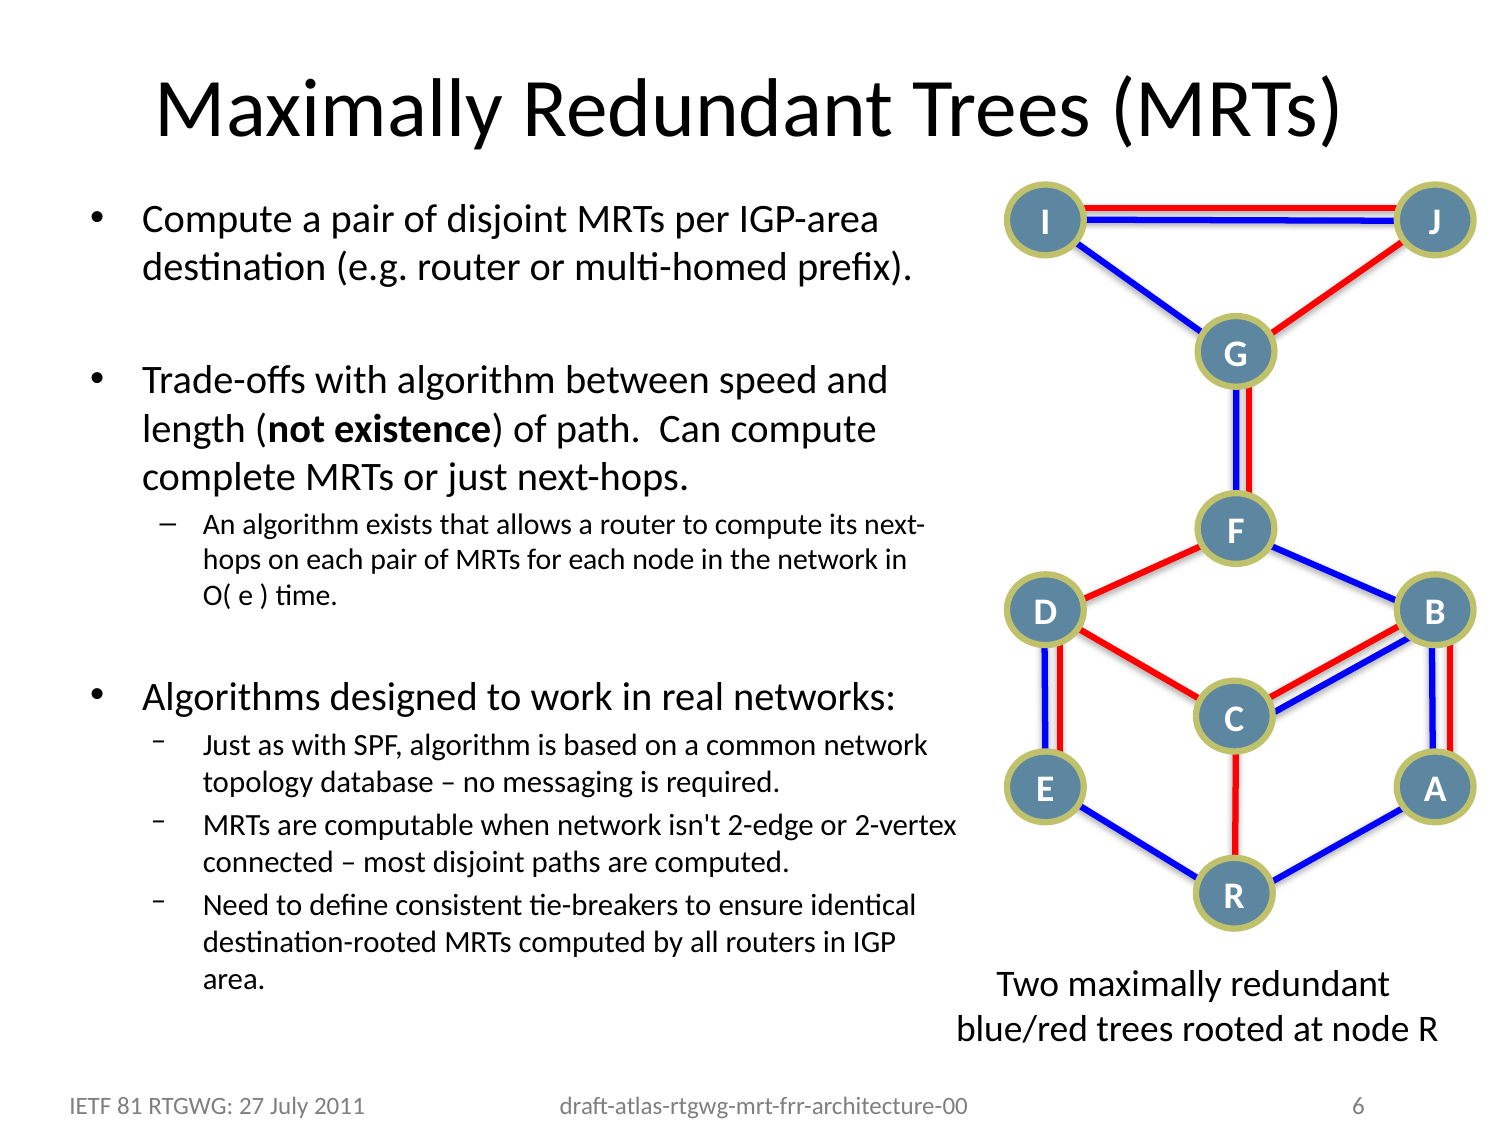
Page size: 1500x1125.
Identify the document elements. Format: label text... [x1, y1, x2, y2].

text_box Two maximally redundant blue/red trees rooted at node R [941, 951, 1454, 1057]
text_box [1006, 184, 1474, 929]
list Compute a pair of disjoint MRTs per IGP-area destination (e.g. router or multi-homed prefix). Trade-offs with algorithm between speed and length (not existence) of path. Can compute complete MRTs or just next-hops. An algorithm exists that allows a router to compute its next-hops on each pair of MRTs for each node in the network in O( e ) time. Algorithms designed to work in real networks: Just as with SPF, algorithm is based on a common network topology database – no messaging is required. MRTs are computable when network isn't 2-edge or 2-vertex connected – most disjoint paths are computed. Need to define consistent tie-breakers to ensure identical destination-rooted MRTs computed by all routers in IGP area. [75, 184, 975, 1005]
title Maximally Redundant Trees (MRTs) [75, 45, 1425, 161]
